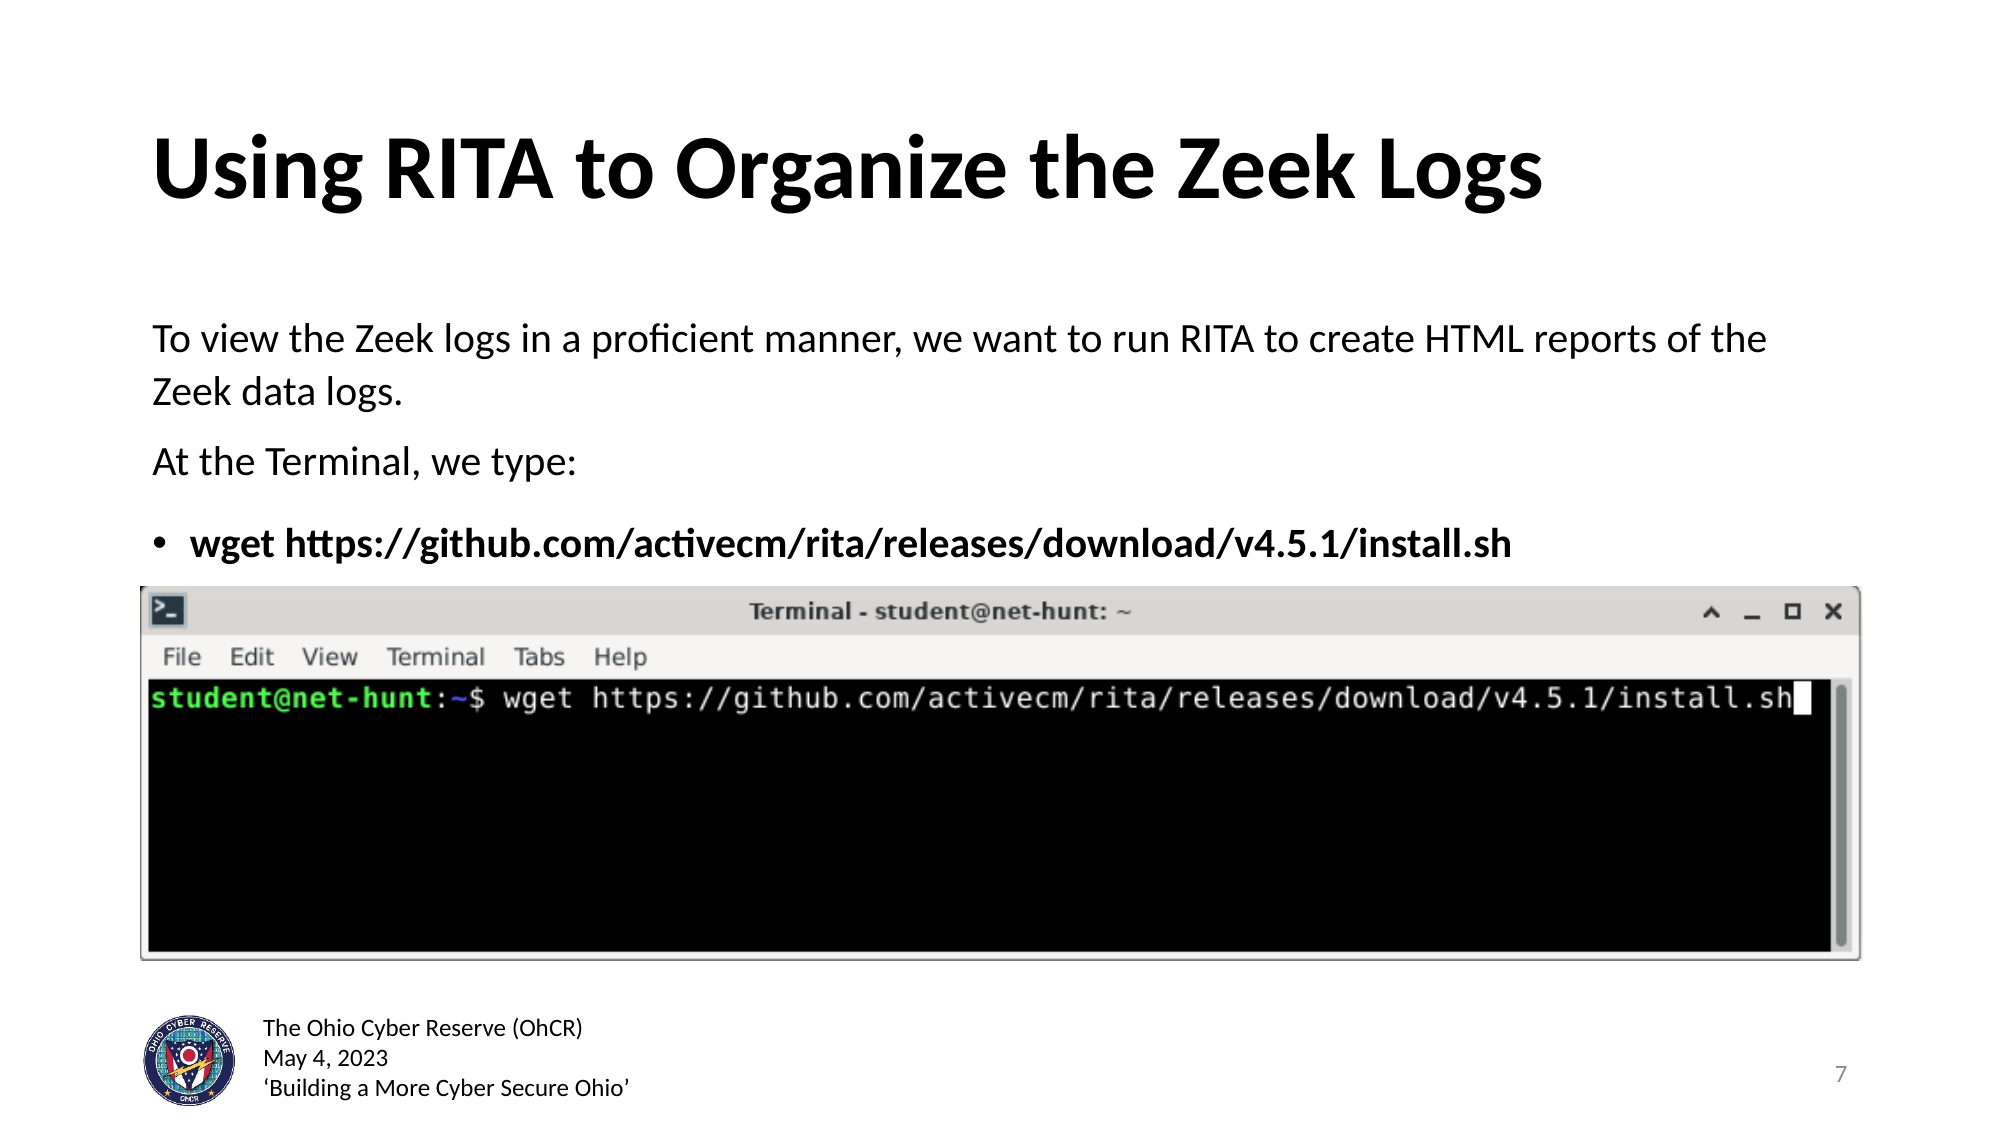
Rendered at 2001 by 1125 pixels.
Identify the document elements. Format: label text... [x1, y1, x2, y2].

picture [140, 1013, 238, 1108]
title Using RITA to Organize the Zeek Logs [137, 59, 1863, 278]
list To view the Zeek logs in a proficient manner, we want to run RITA to create HTML reports of the Zeek data logs. At the Terminal, we type: wget https://github.com/activecm/rita/releases/download/v4.5.1/install.sh [137, 299, 1859, 538]
text_box The Ohio Cyber Reserve (OhCR) May 4, 2023 ‘Building a More Cyber Secure Ohio’ [248, 1004, 648, 1109]
list To view the Zeek logs in a proficient manner, we want to run RITA to create HTML reports of the Zeek data logs. At the Terminal, we type: wget https://github.com/activecm/rita/releases/download/v4.5.1/install.sh [137, 546, 1859, 563]
text_box [137, 538, 2000, 546]
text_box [140, 585, 1863, 961]
slide_number 7 [1412, 1042, 1863, 1103]
